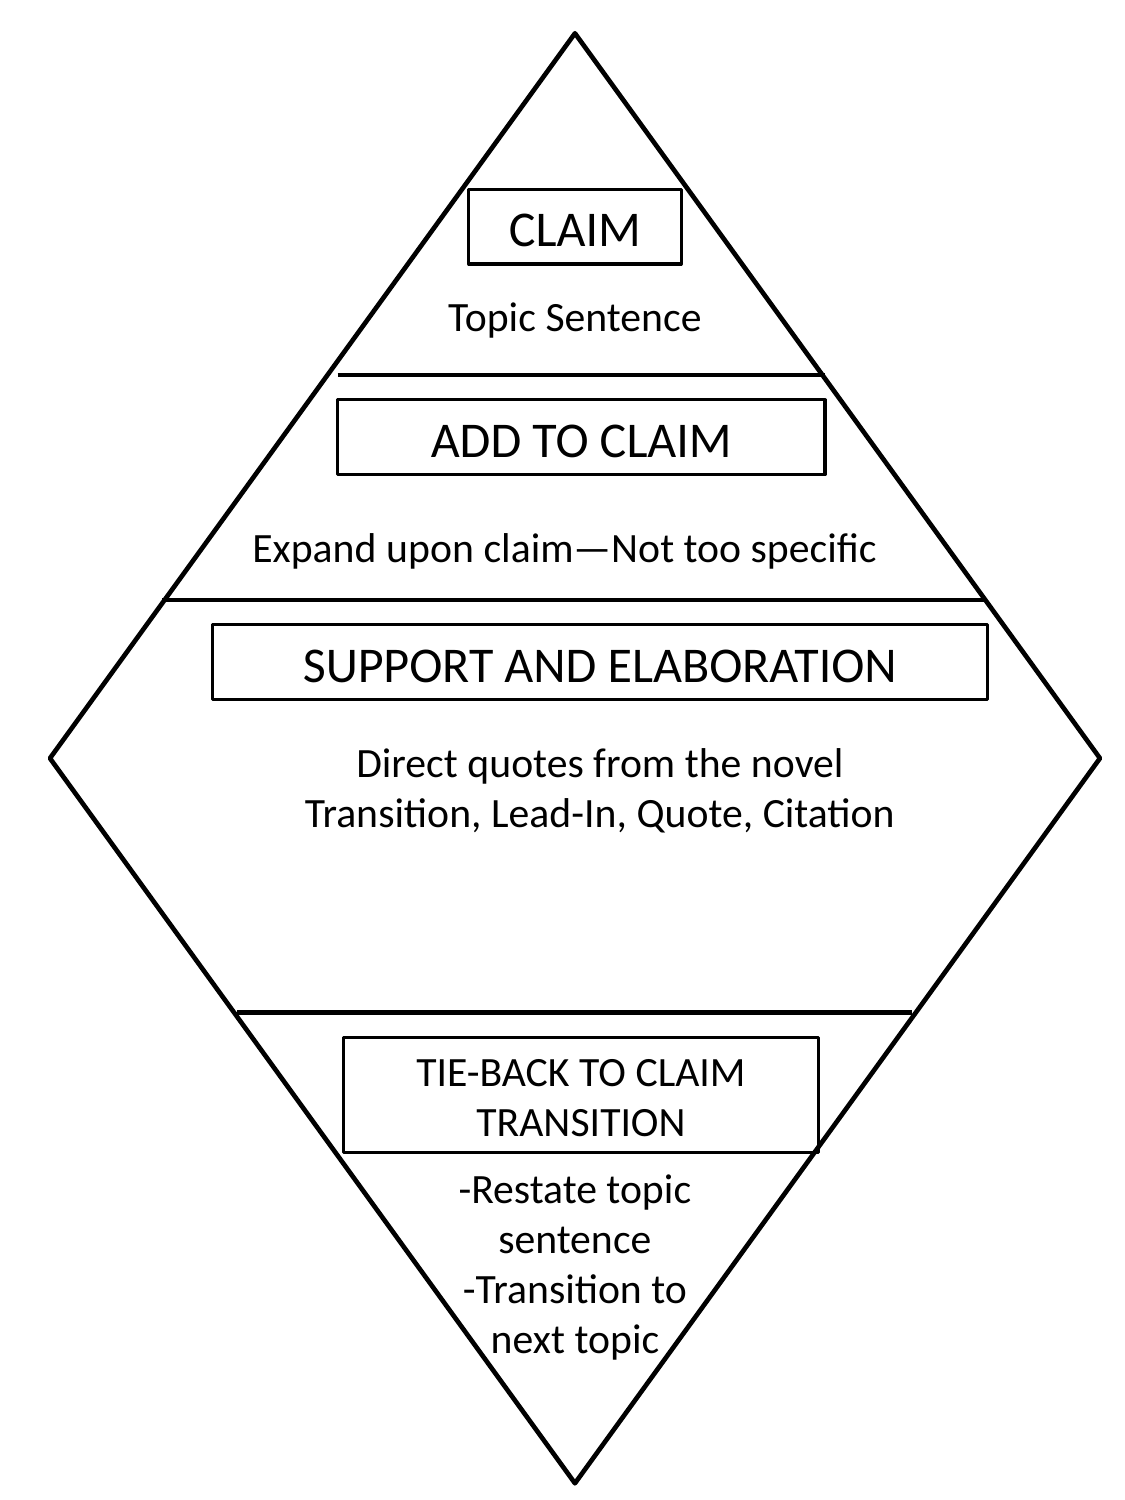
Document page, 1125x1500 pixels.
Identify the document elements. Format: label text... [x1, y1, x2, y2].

text_box Direct quotes from the novel Transition, Lead-In, Quote, Citation [212, 727, 988, 843]
text_box [48, 599, 1102, 1289]
text_box Topic Sentence [412, 282, 738, 347]
text_box Expand upon claim—Not too specific [237, 513, 913, 578]
text_box -Restate topic sentence -Transition to next topic [431, 1154, 719, 1369]
text_box TIE-BACK TO CLAIM TRANSITION [343, 1037, 819, 1153]
text_box CLAIM [468, 189, 682, 265]
text_box ADD TO CLAIM [337, 399, 825, 475]
text_box SUPPORT AND ELABORATION [212, 624, 988, 700]
text_box [489, 1369, 661, 1486]
text_box [163, 31, 988, 599]
